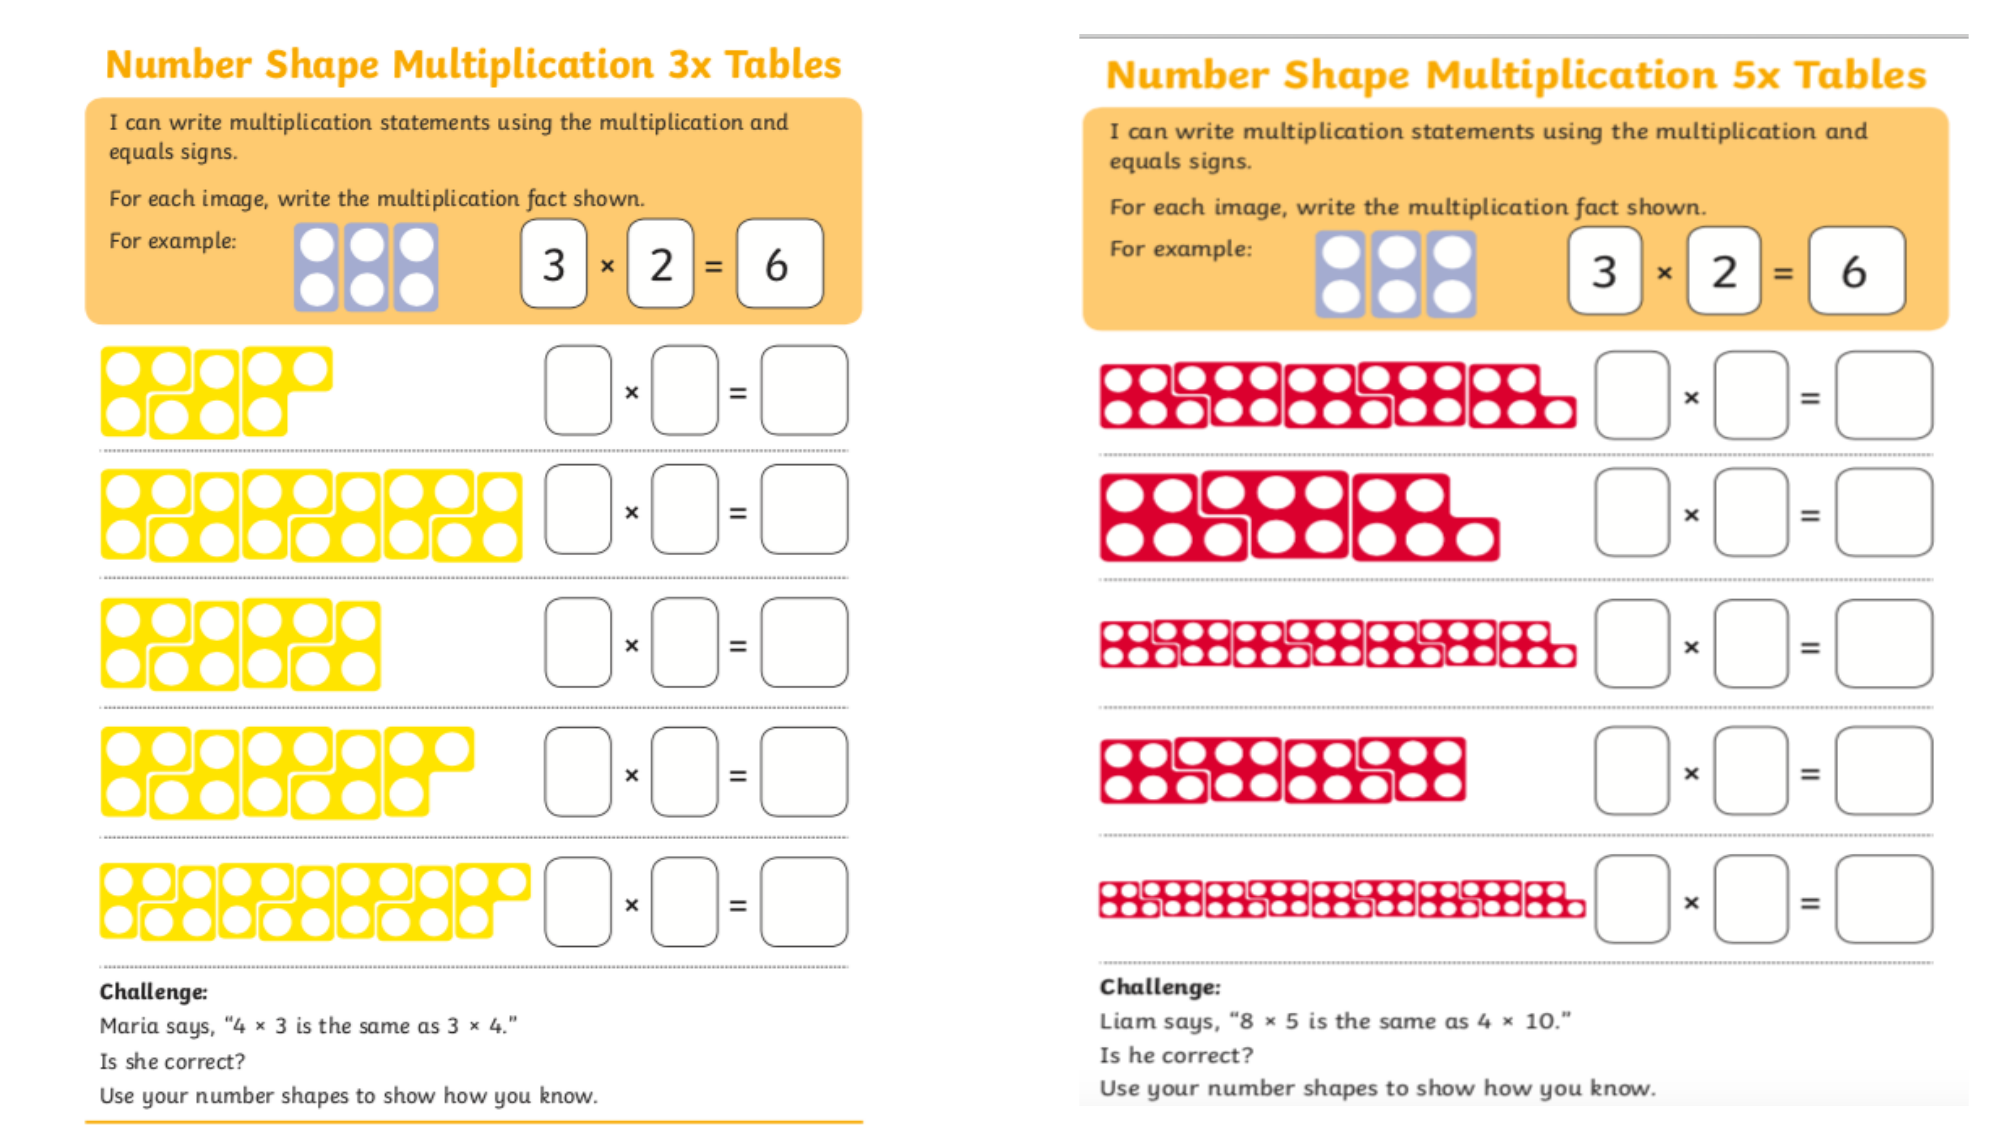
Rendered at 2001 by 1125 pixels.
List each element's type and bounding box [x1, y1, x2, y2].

picture [56, 24, 898, 1125]
picture [1078, 34, 1969, 1106]
